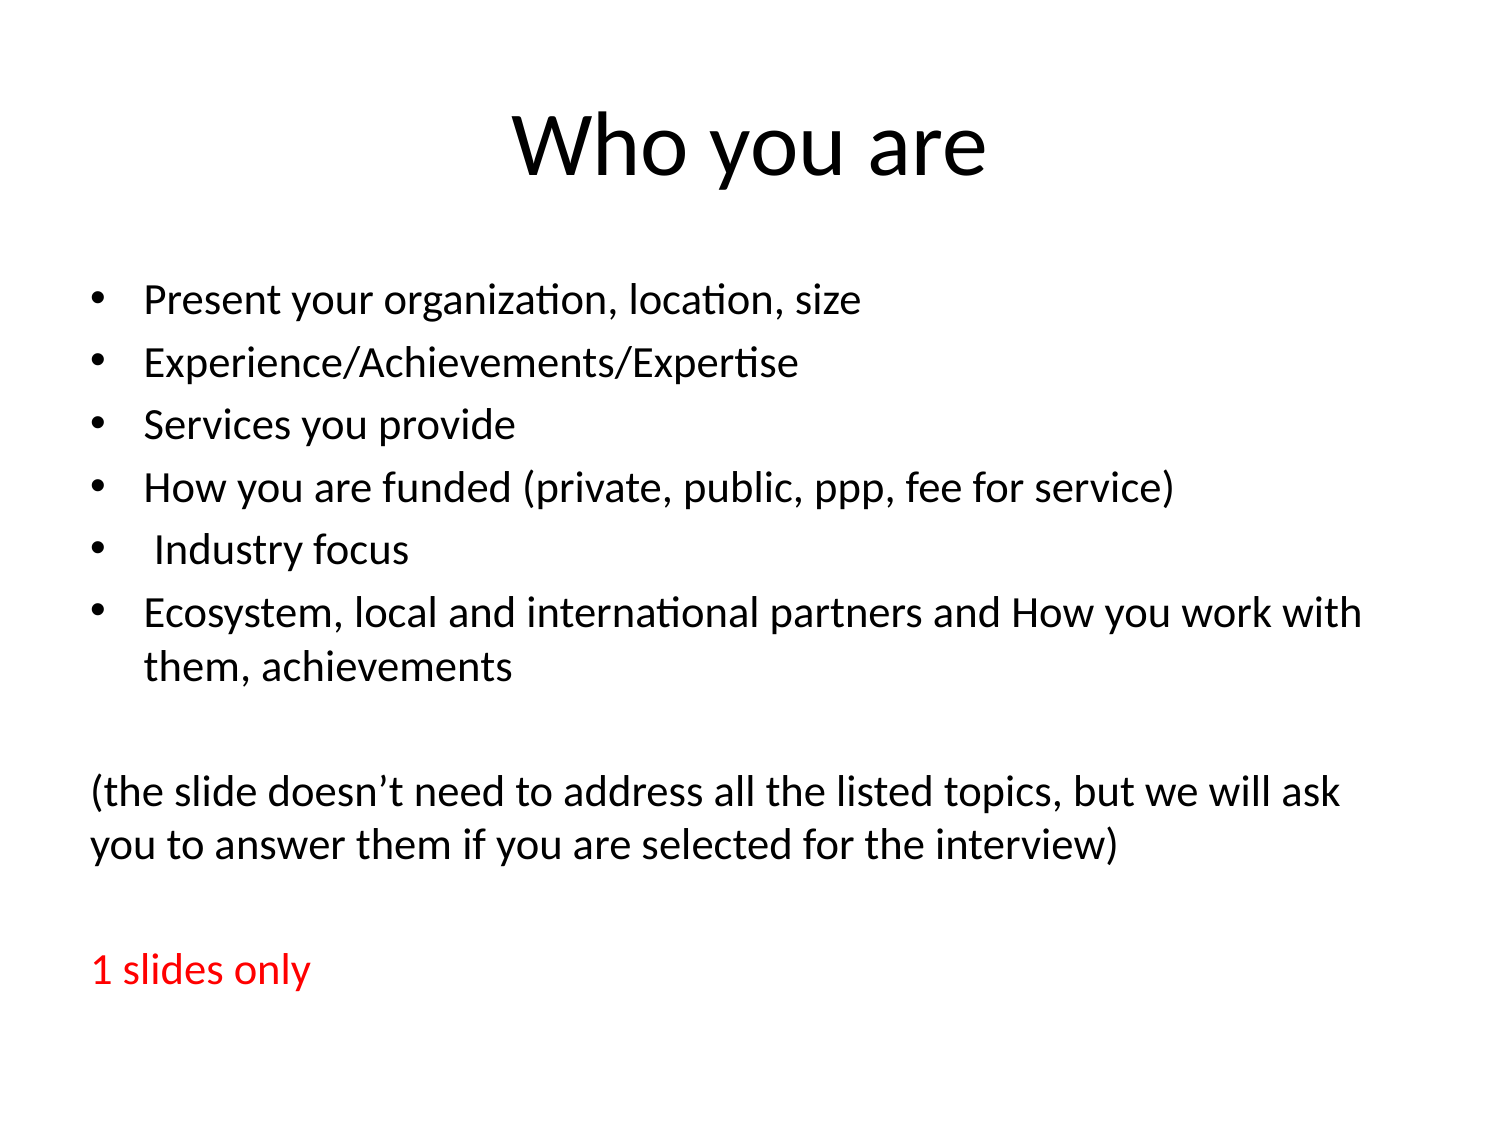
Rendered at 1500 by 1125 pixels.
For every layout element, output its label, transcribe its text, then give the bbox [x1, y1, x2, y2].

title Who you are [75, 45, 1425, 233]
list Present your organization, location, size Experience/Achievements/Expertise Services you provide How you are funded (private, public, ppp, fee for service) Industry focus Ecosystem, local and international partners and How you work with them, achievements (the slide doesn’t need to address all the listed topics, but we will ask you to answer them if you are selected for the interview) 1 slides only [75, 262, 1425, 1005]
